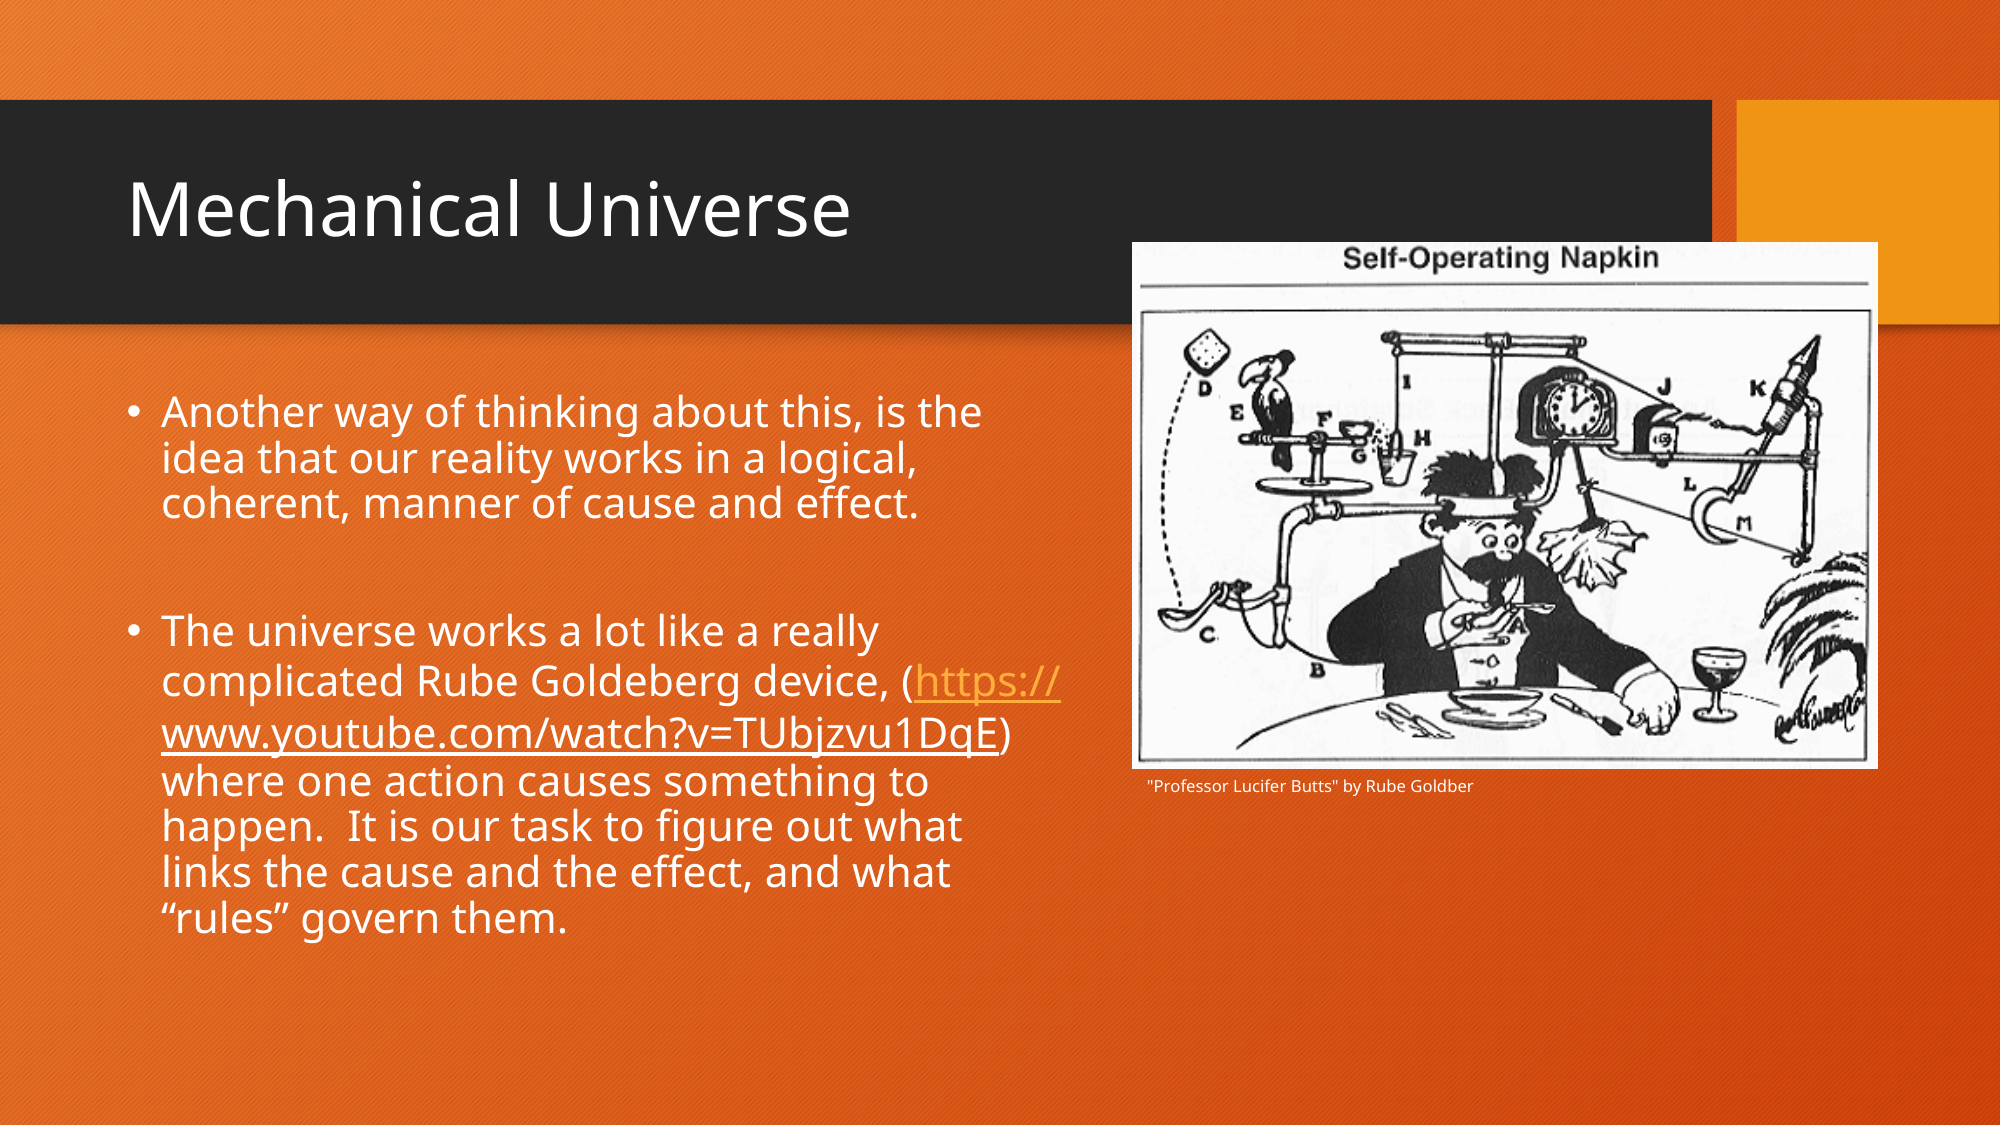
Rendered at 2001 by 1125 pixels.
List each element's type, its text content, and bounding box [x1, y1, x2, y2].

list Another way of thinking about this, is the idea that our reality works in a logical, coherent, manner of cause and effect. The universe works a lot like a really complicated Rube Goldeberg device, (https://www.youtube.com/watch?v=TUbjzvu1DqE) where one action causes something to happen. It is our task to figure out what links the cause and the effect, and what “rules” govern them. [111, 383, 1078, 974]
picture [0, 242, 2000, 769]
title Mechanical Universe [111, 123, 1689, 301]
text_box "Professor Lucifer Butts" by Rube Goldber [1132, 769, 1878, 804]
